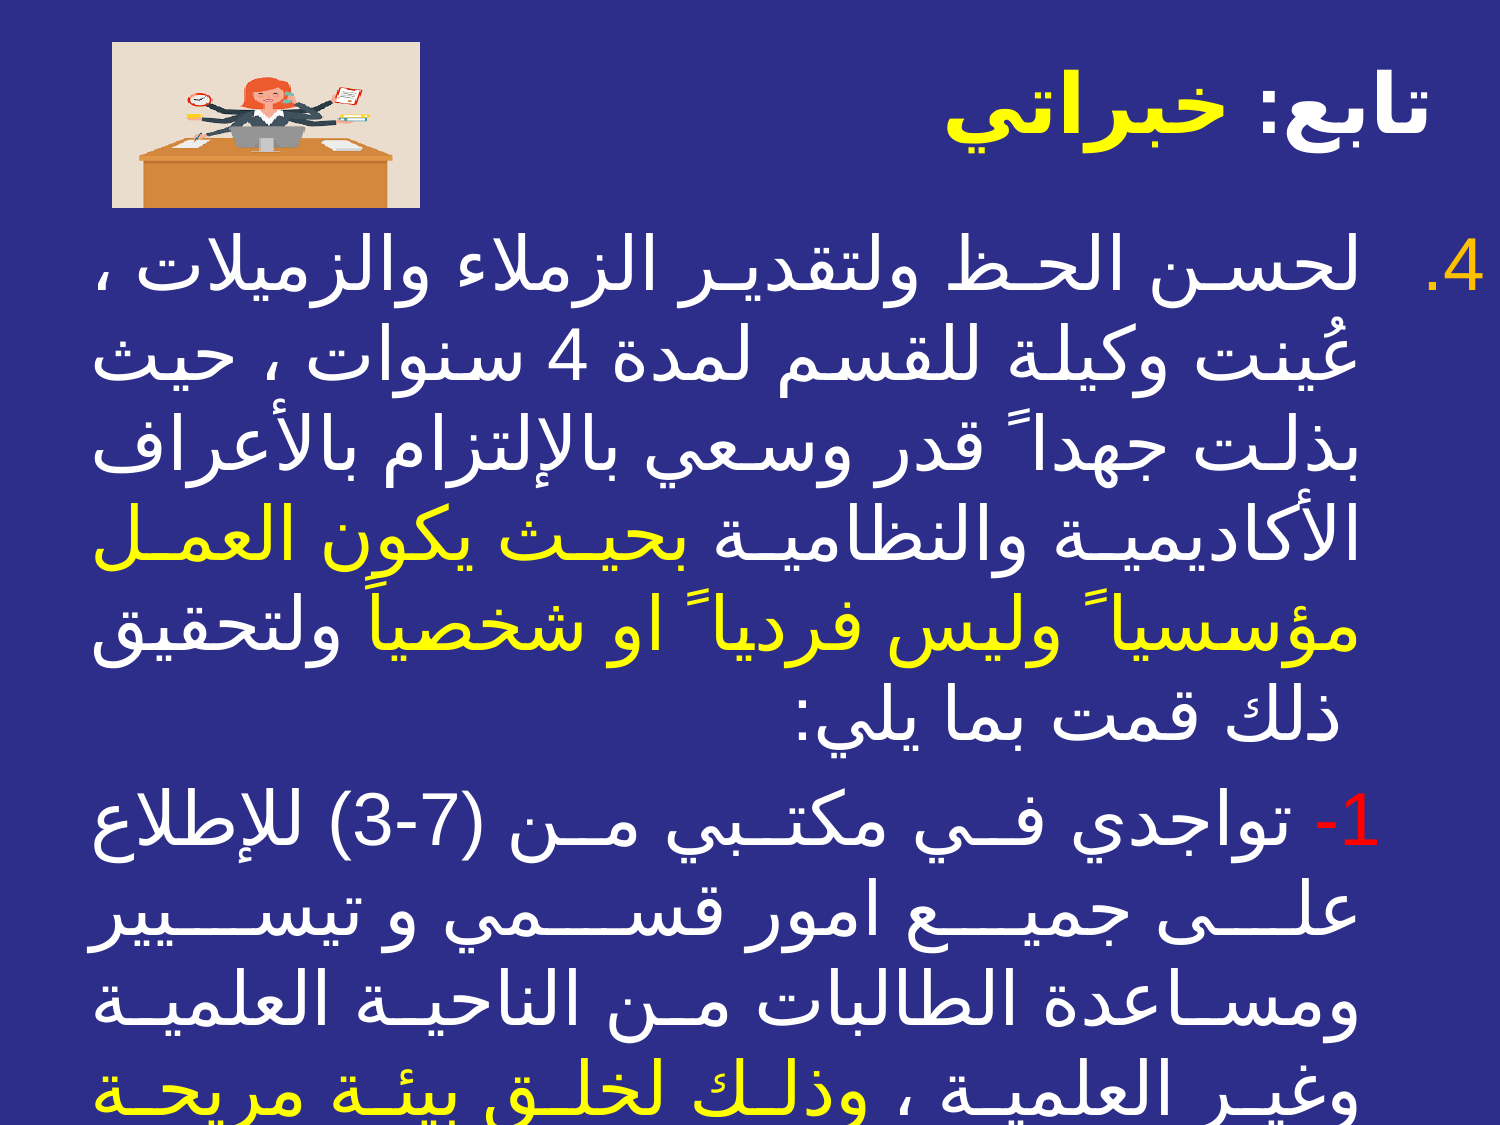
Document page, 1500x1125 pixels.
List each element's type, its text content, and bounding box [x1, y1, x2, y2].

list لحسن الحظ ولتقدير الزملاء والزميلات ، عُينت وكيلة للقسم لمدة 4 سنوات ، حيث بذلت جهدا ً قدر وسعي بالإلتزام بالأعراف الأكاديمية والنظامية بحيث يكون العمل مؤسسيا ً وليس فرديا ً او شخصياً ولتحقيق ذلك قمت بما يلي: 1- تواجدي في مكتبي من (7-3) للإطلاع على جميع امور قسمي و تيسيير ومساعدة الطالبات من الناحية العلمية وغير العلمية ، وذلك لخلق بيئة مريحة ومشجعة للتعليم والإبداع. [74, 207, 1500, 670]
picture [111, 42, 420, 209]
text_box تابع: خبراتي [927, 42, 1495, 158]
